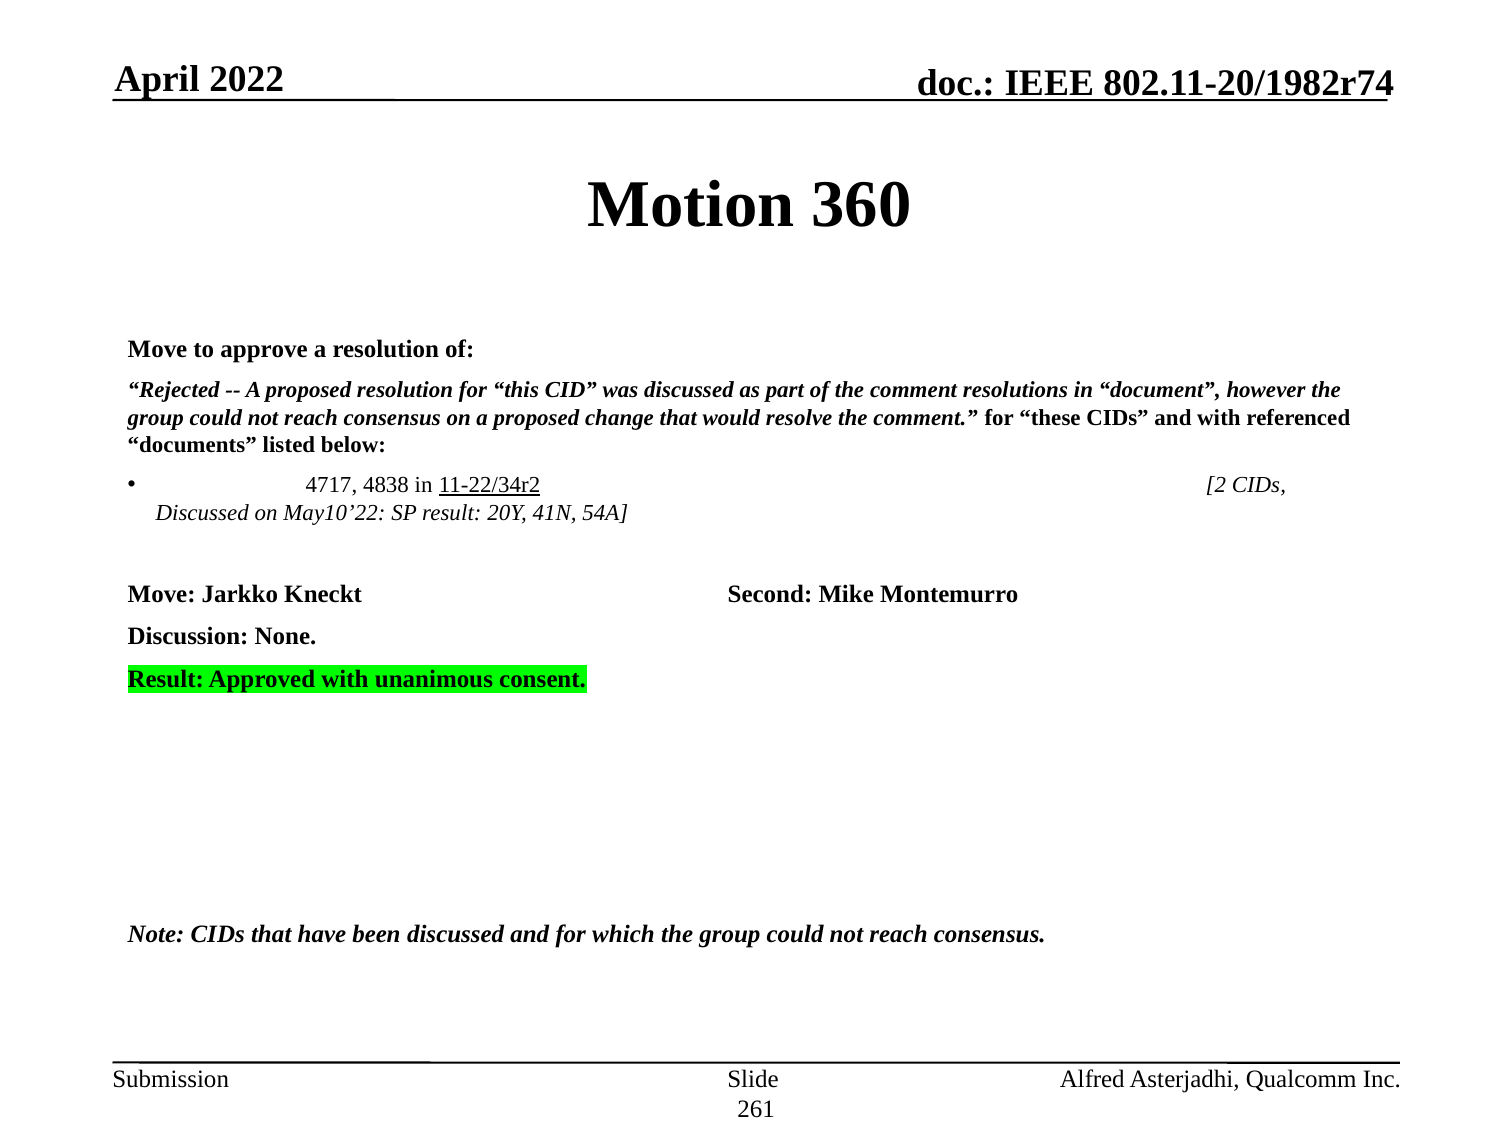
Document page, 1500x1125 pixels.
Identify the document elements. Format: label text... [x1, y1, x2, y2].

title Motion 360 [112, 112, 1388, 288]
slide_number Slide 261 [712, 1061, 800, 1123]
list Move to approve a resolution of: “Rejected -- A proposed resolution for “this CID” was discussed as part of the comment resolutions in “document”, however the group could not reach consensus on a proposed change that would resolve the comment.” for “these CIDs” and with referenced “documents” listed below: 4717, 4838 in 11-22/34r2 [2 CIDs, Discussed on May10’22: SP result: 20Y, 41N, 54A] Move: Jarkko Kneckt Second: Mike Montemurro Discussion: None. Result: Approved with unanimous consent. Note: CIDs that have been discussed and for which the group could not reach consensus. [112, 324, 1388, 1063]
footer Alfred Asterjadhi, Qualcomm Inc. [878, 1061, 1402, 1093]
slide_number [114, 54, 423, 100]
